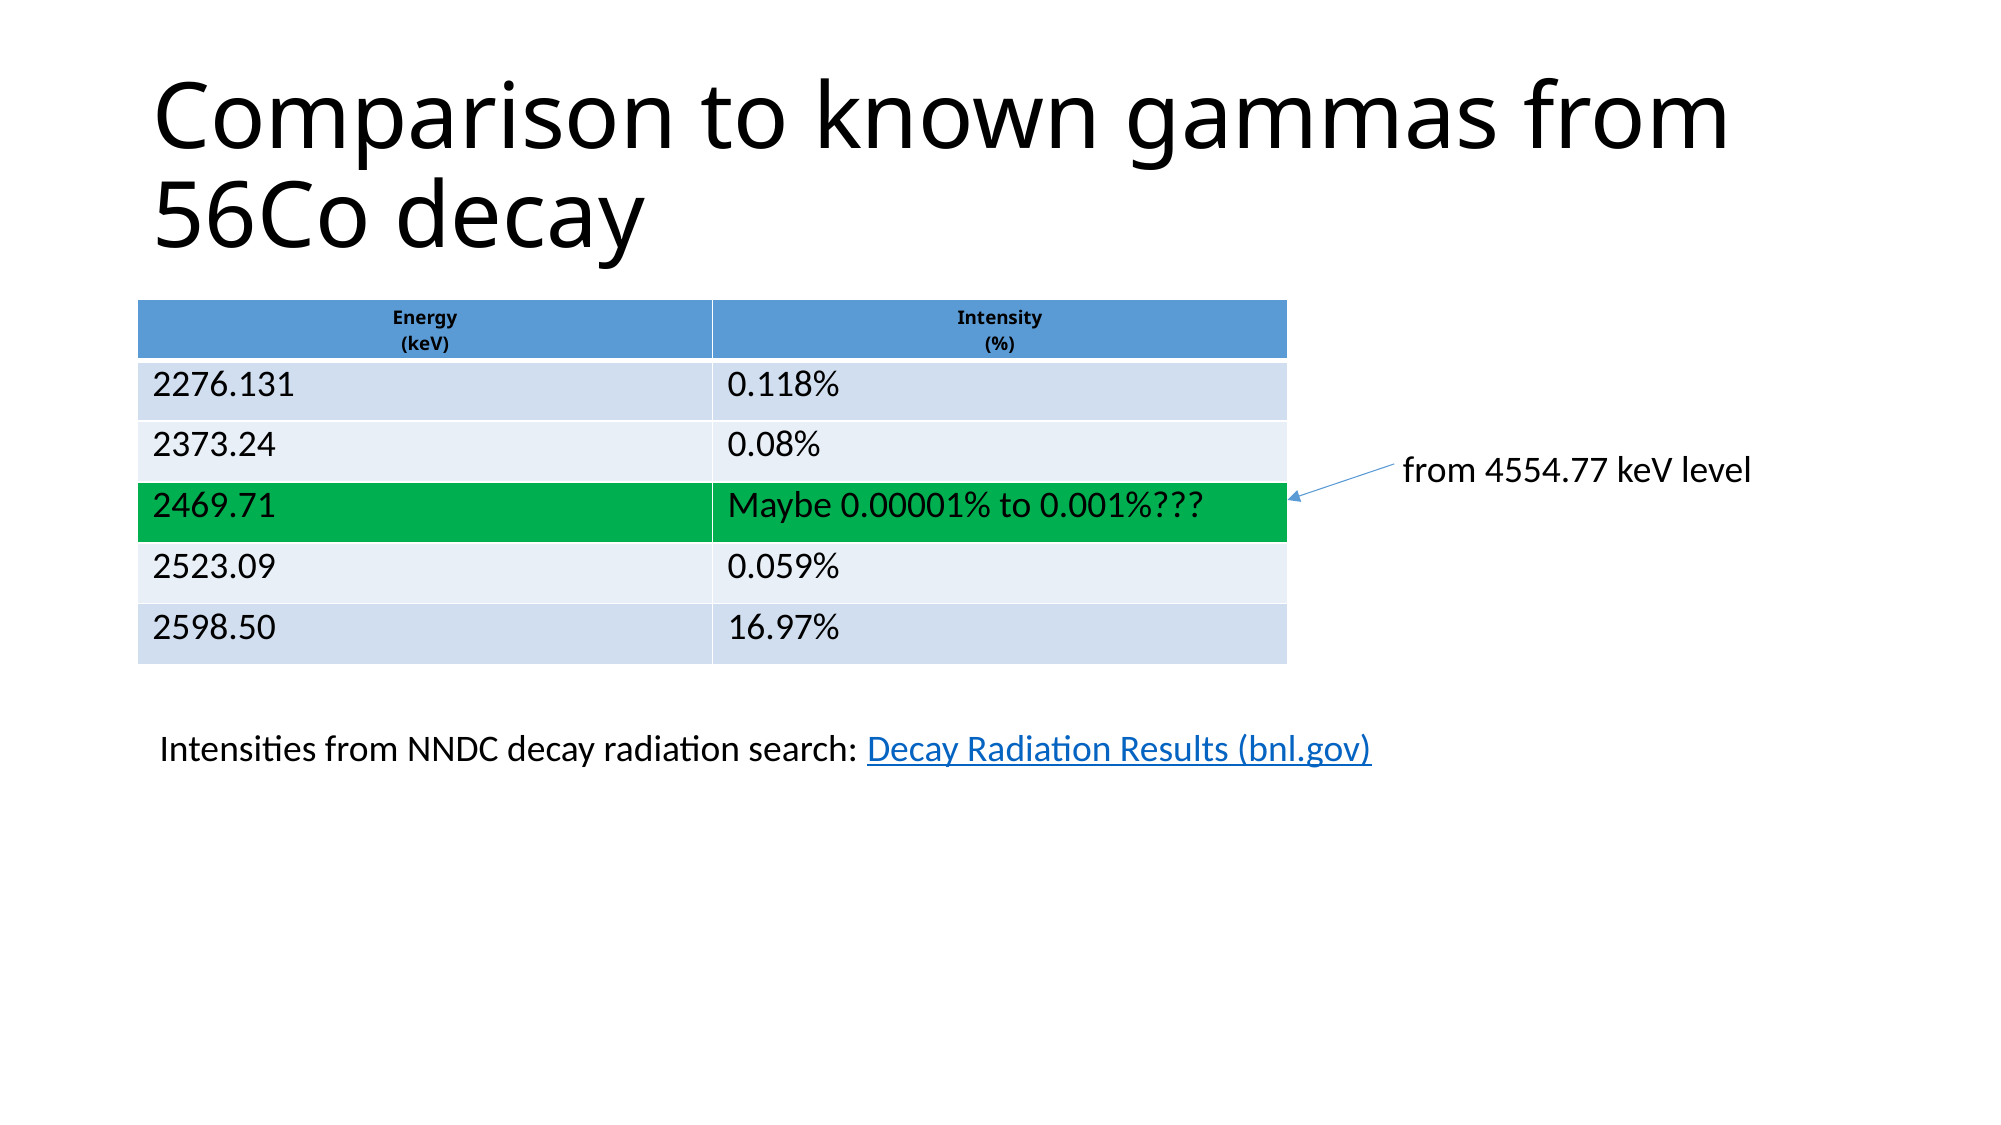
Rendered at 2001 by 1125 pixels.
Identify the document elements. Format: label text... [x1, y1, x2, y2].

table_header Energy (keV) [138, 300, 712, 358]
table_cell Maybe 0.00001% to 0.001%??? [713, 483, 1287, 542]
table_cell 16.97% [713, 604, 1287, 664]
table_cell 2523.09 [138, 544, 712, 603]
table_cell 2469.71 [138, 483, 712, 542]
text_box Intensities from NNDC decay radiation search: Decay Radiation Results (bnl.gov) [144, 716, 1387, 777]
table_cell 0.08% [713, 422, 1287, 481]
table_cell 0.059% [713, 544, 1287, 603]
table_cell 2598.50 [138, 604, 712, 664]
table_cell 0.118% [713, 363, 1287, 420]
table_header Intensity (%) [713, 300, 1287, 358]
title Comparison to known gammas from 56Co decay [137, 59, 1863, 278]
table_cell 2276.131 [138, 363, 712, 420]
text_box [1287, 463, 1395, 500]
table_cell 2373.24 [138, 422, 712, 481]
text_box from 4554.77 keV level [1388, 437, 1768, 498]
